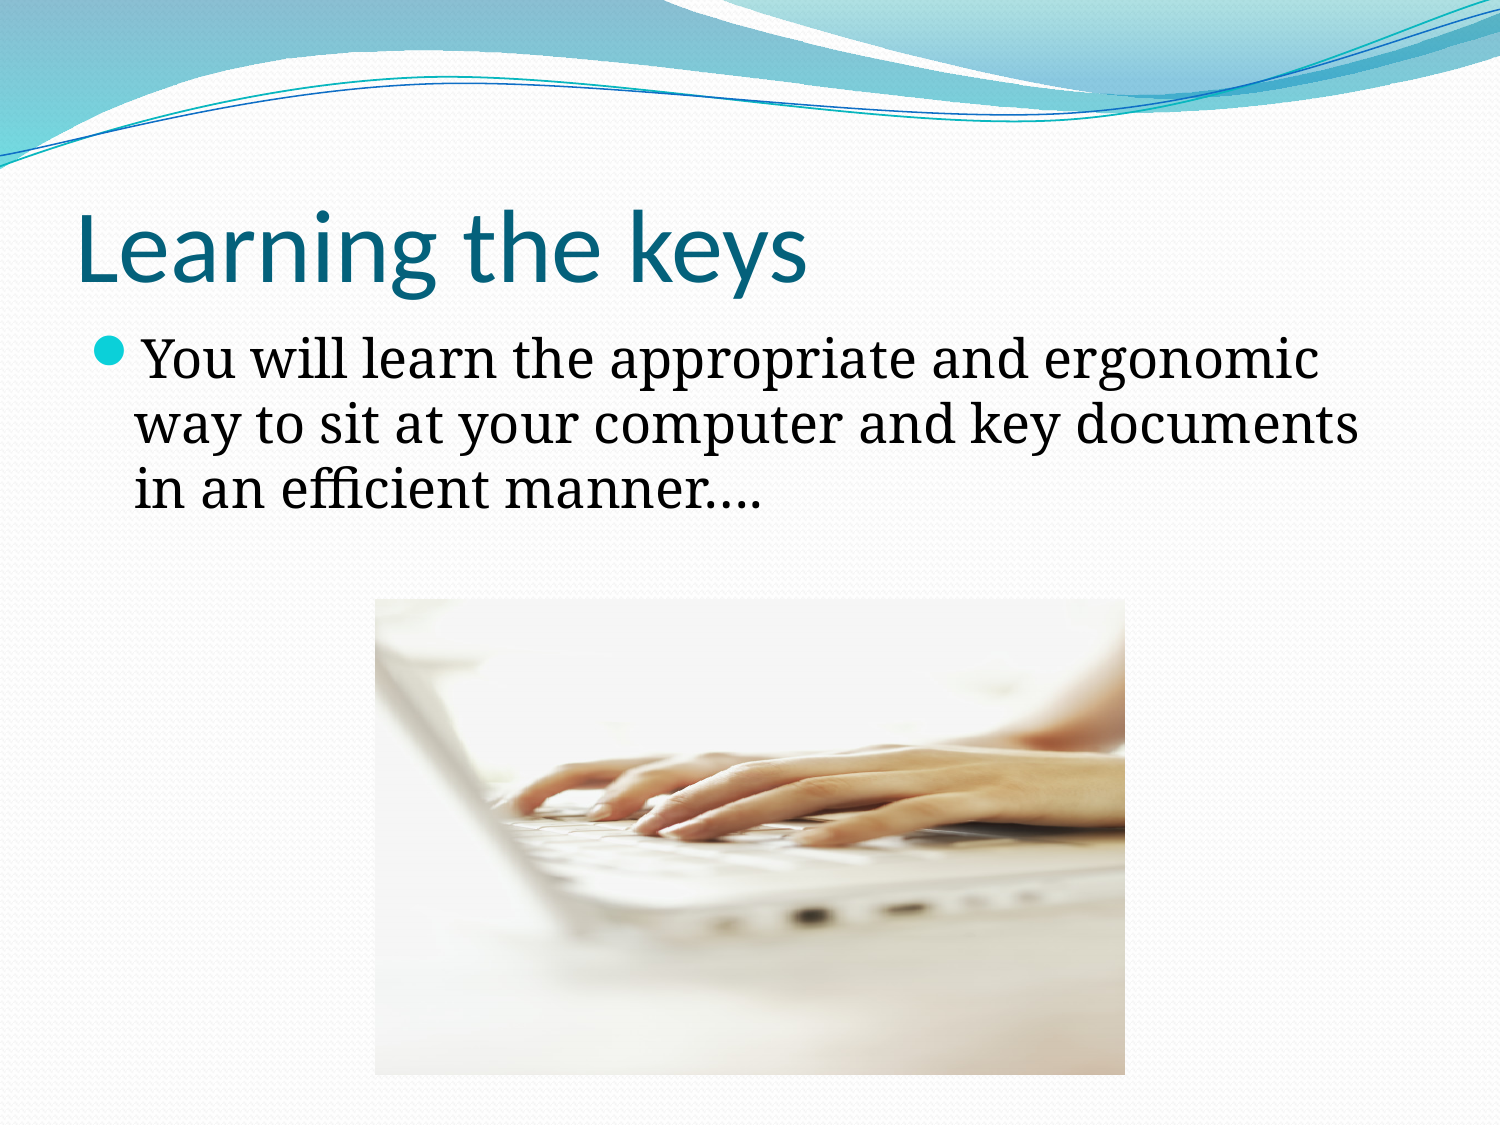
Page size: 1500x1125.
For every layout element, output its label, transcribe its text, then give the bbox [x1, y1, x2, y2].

title Learning the keys [75, 115, 1425, 303]
list You will learn the appropriate and ergonomic way to sit at your computer and key documents in an efficient manner…. [75, 317, 1425, 1038]
picture [375, 599, 1125, 1076]
